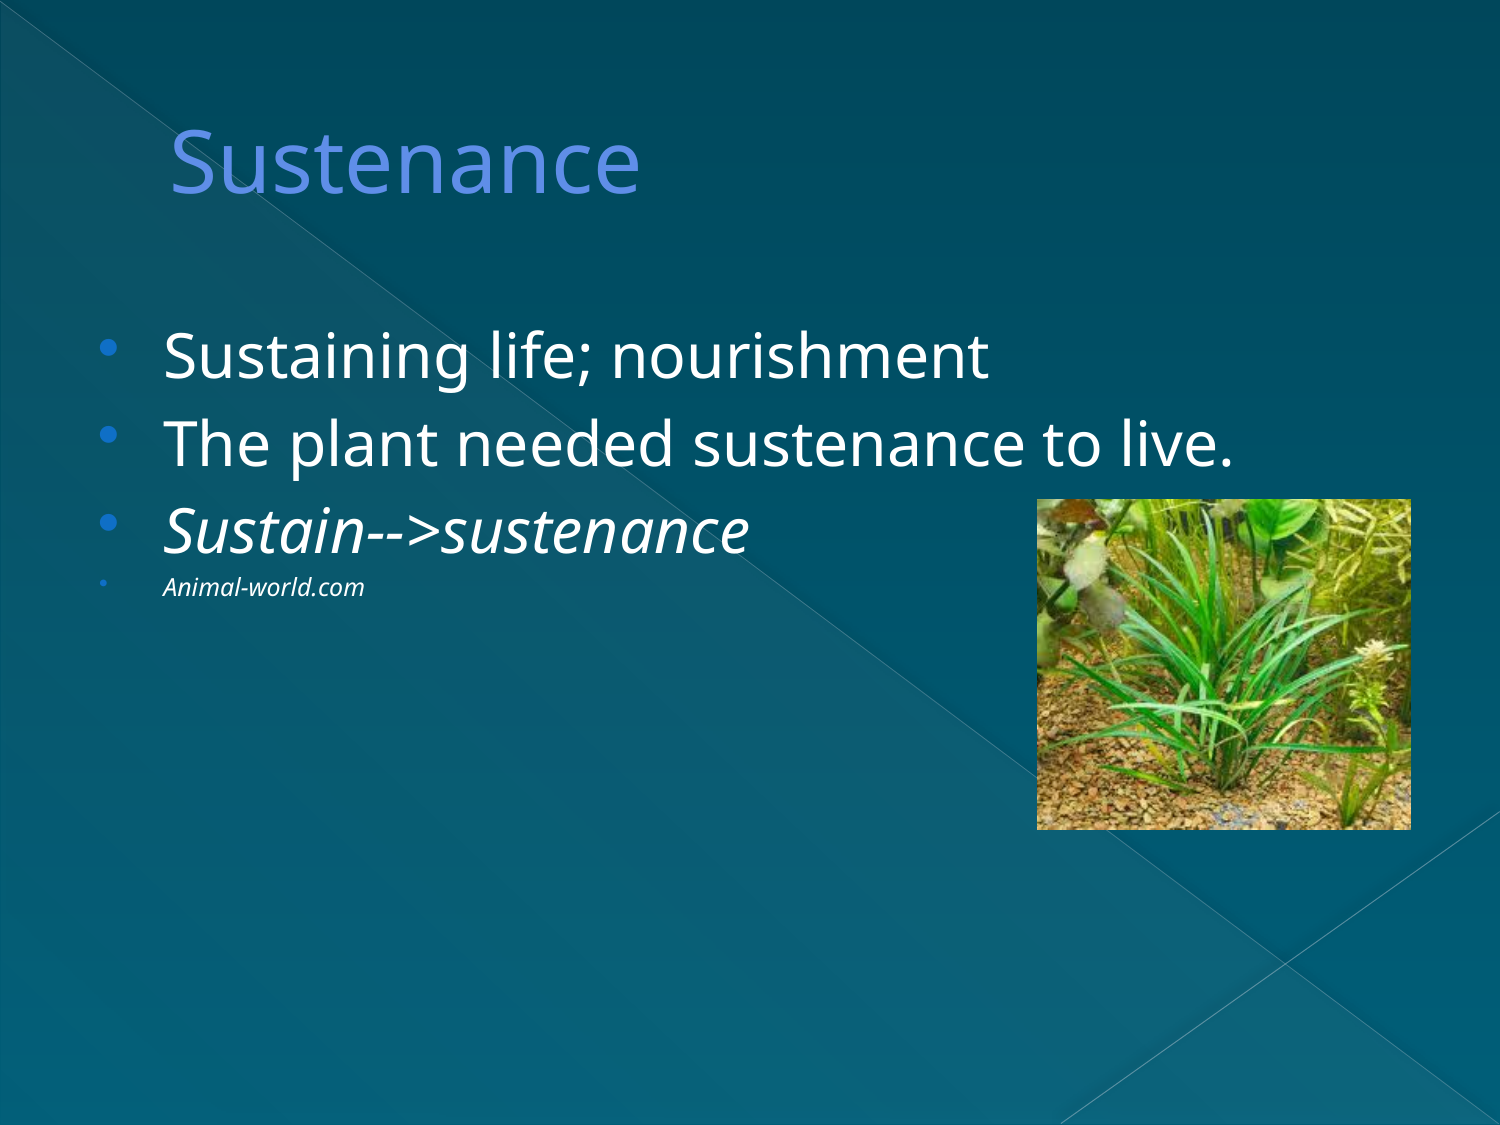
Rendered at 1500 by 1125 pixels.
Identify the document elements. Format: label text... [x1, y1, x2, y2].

list Sustaining life; nourishment The plant needed sustenance to live. Sustain-->sustenance Animal-world.com [75, 308, 1425, 1059]
picture [1037, 500, 1410, 830]
title Sustenance [75, 43, 1425, 274]
